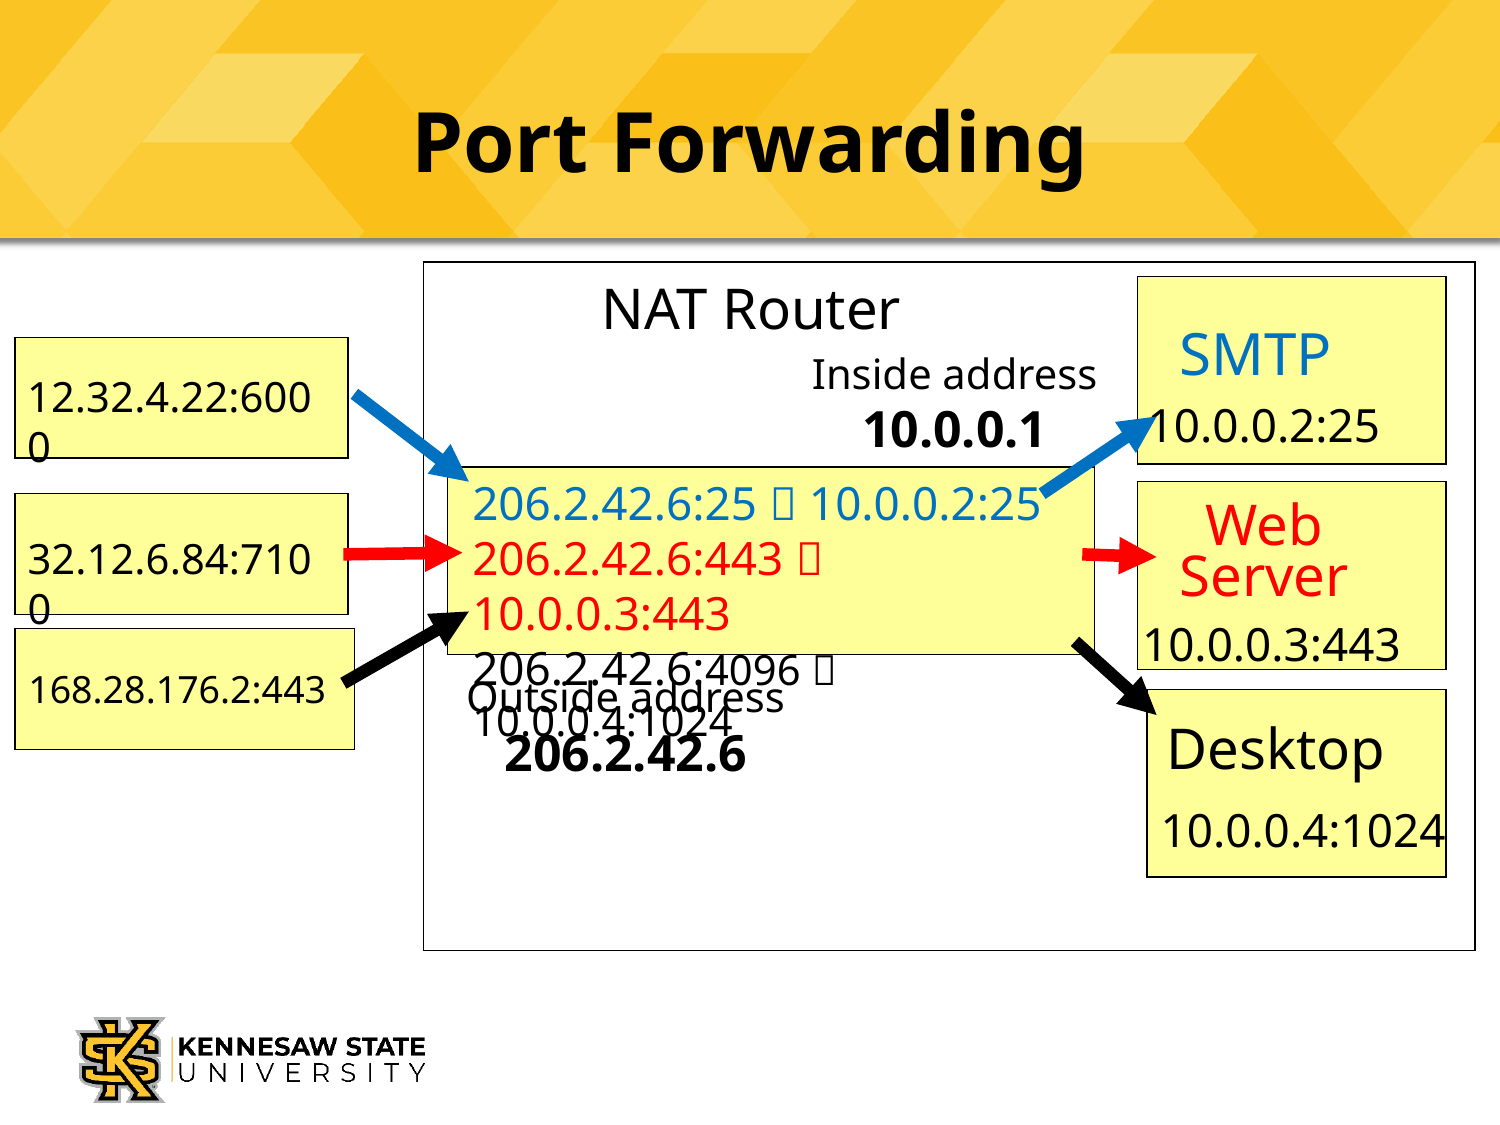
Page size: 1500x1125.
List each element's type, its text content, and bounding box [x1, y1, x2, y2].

text_box 12.32.4.22:6000 [12, 362, 348, 478]
text_box 32.12.6.84:7100 [12, 524, 348, 640]
text_box Outside address 206.2.42.6 [439, 663, 812, 789]
text_box [1101, 556, 1148, 699]
title Port Forwarding [75, 45, 1425, 233]
text_box 206.2.42.6:25  10.0.0.2:25 206.2.42.6:443  10.0.0.3:443 206.2.42.6:4096  10.0.0.4:1024 [453, 465, 1101, 754]
text_box [423, 622, 1475, 951]
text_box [1132, 276, 1447, 465]
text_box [1129, 481, 1462, 678]
picture [0, 0, 1500, 251]
text_box [15, 493, 349, 554]
text_box [15, 628, 355, 682]
picture [75, 1017, 425, 1103]
text_box [423, 261, 1475, 687]
text_box [15, 337, 349, 459]
text_box [344, 678, 355, 750]
text_box 168.28.176.2:443 [11, 658, 344, 809]
text_box [354, 393, 469, 482]
text_box NAT Router [583, 264, 1043, 350]
text_box [348, 546, 463, 560]
text_box [343, 611, 469, 684]
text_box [1146, 689, 1480, 878]
